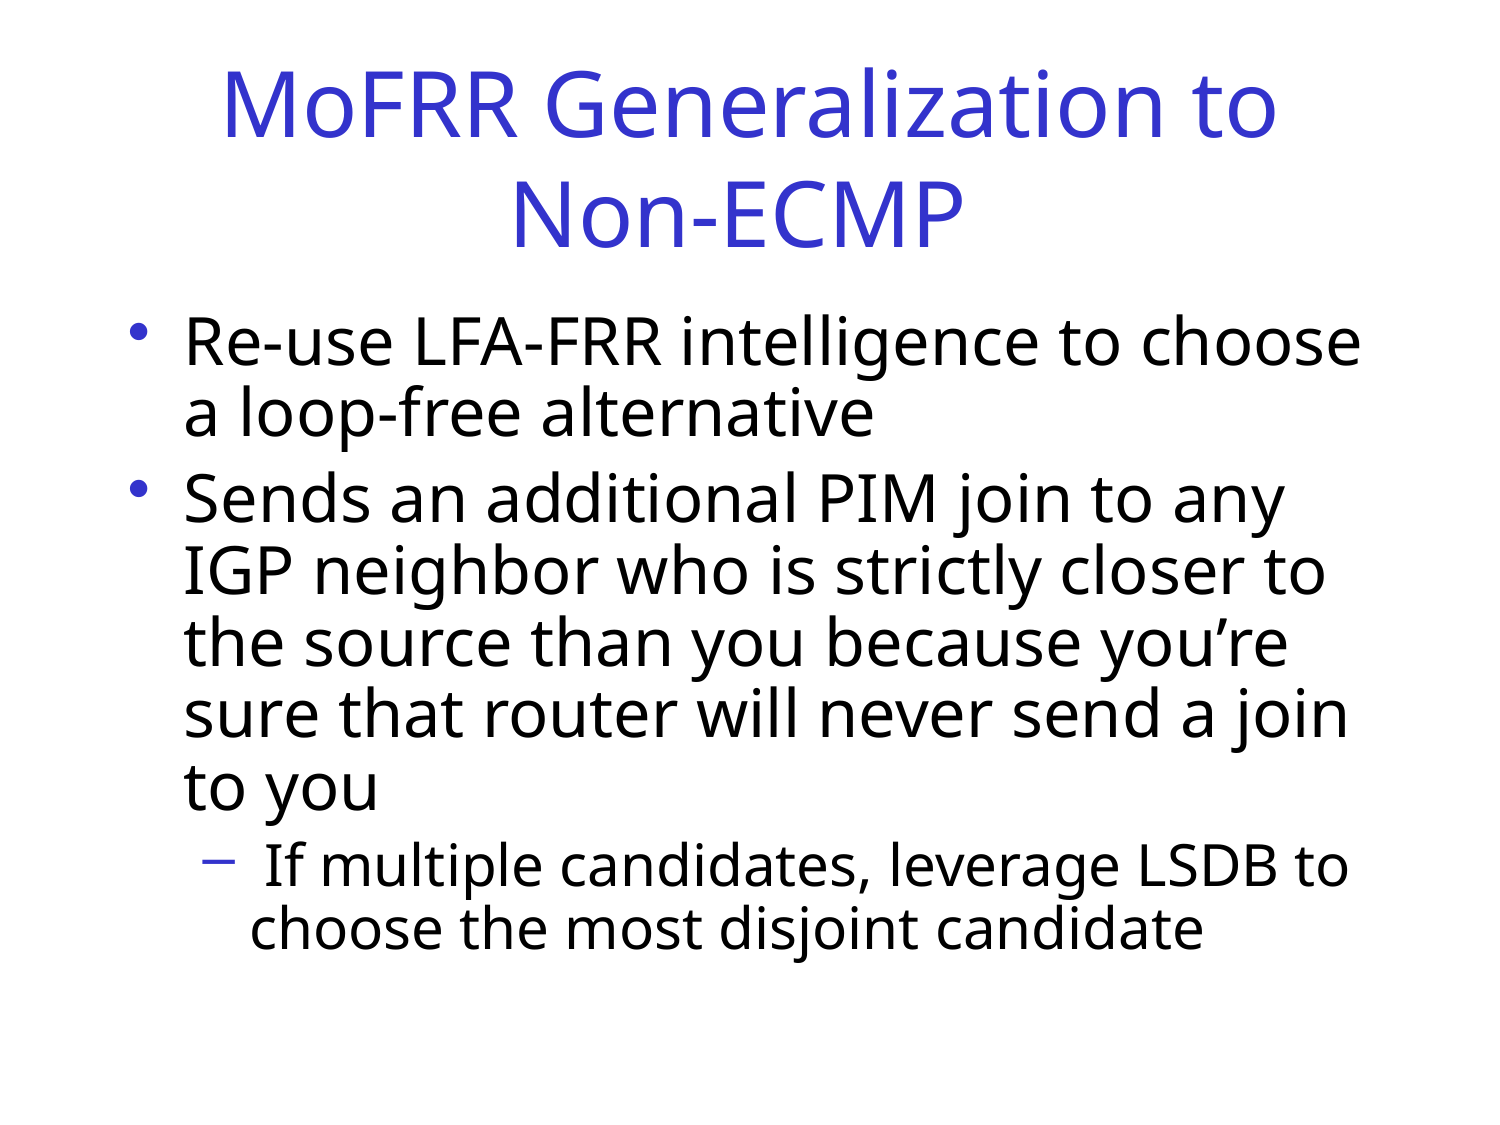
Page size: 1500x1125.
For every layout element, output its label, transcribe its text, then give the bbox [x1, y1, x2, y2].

title MoFRR Generalization to Non-ECMP [112, 62, 1388, 251]
list Re-use LFA-FRR intelligence to choose a loop-free alternative Sends an additional PIM join to any IGP neighbor who is strictly closer to the source than you because you’re sure that router will never send a join to you If multiple candidates, leverage LSDB to choose the most disjoint candidate [112, 299, 1388, 976]
